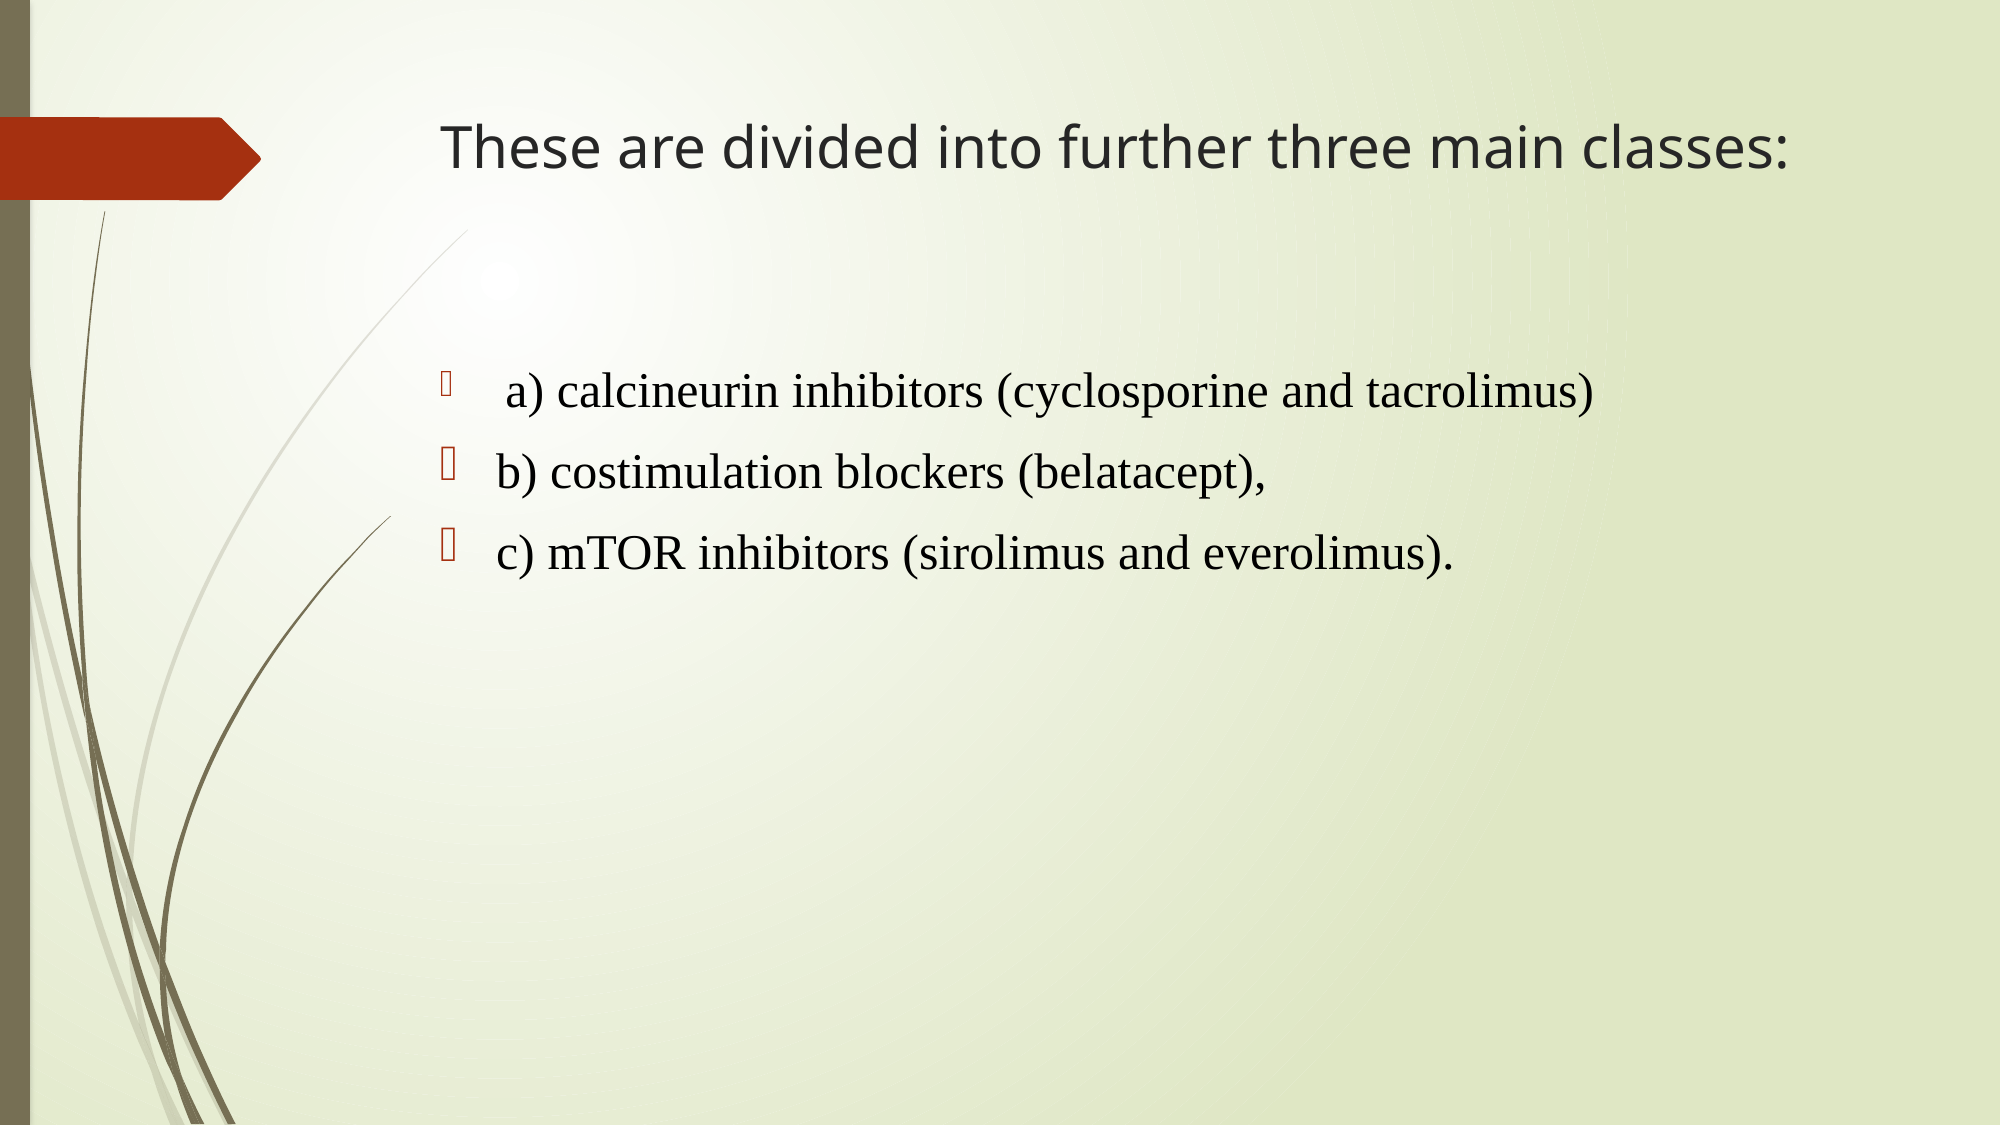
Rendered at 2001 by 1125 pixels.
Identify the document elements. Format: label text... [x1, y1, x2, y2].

list a) calcineurin inhibitors (cyclosporine and tacrolimus) b) costimulation blockers (belatacept), c) mTOR inhibitors (sirolimus and everolimus). [424, 350, 1888, 970]
title These are divided into further three main classes: [425, 102, 1888, 313]
